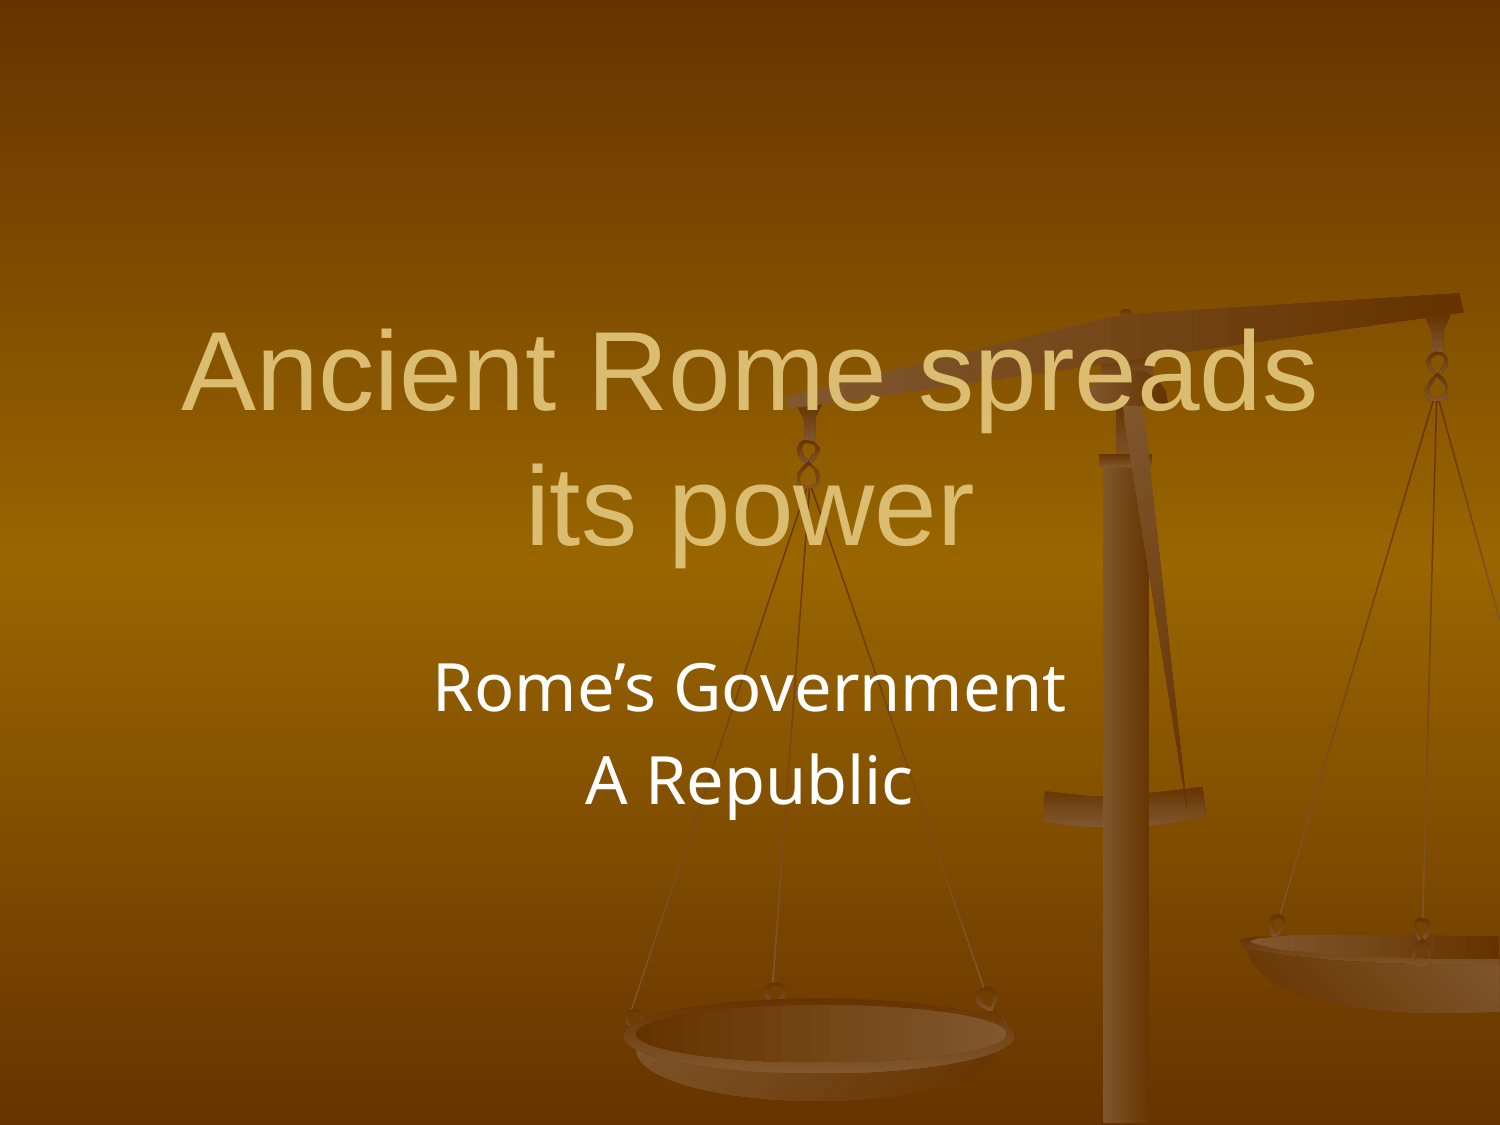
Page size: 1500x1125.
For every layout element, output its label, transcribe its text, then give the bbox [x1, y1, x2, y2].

title Ancient Rome spreads its power [112, 290, 1388, 575]
subtitle Rome’s Government A Republic [225, 637, 1275, 925]
